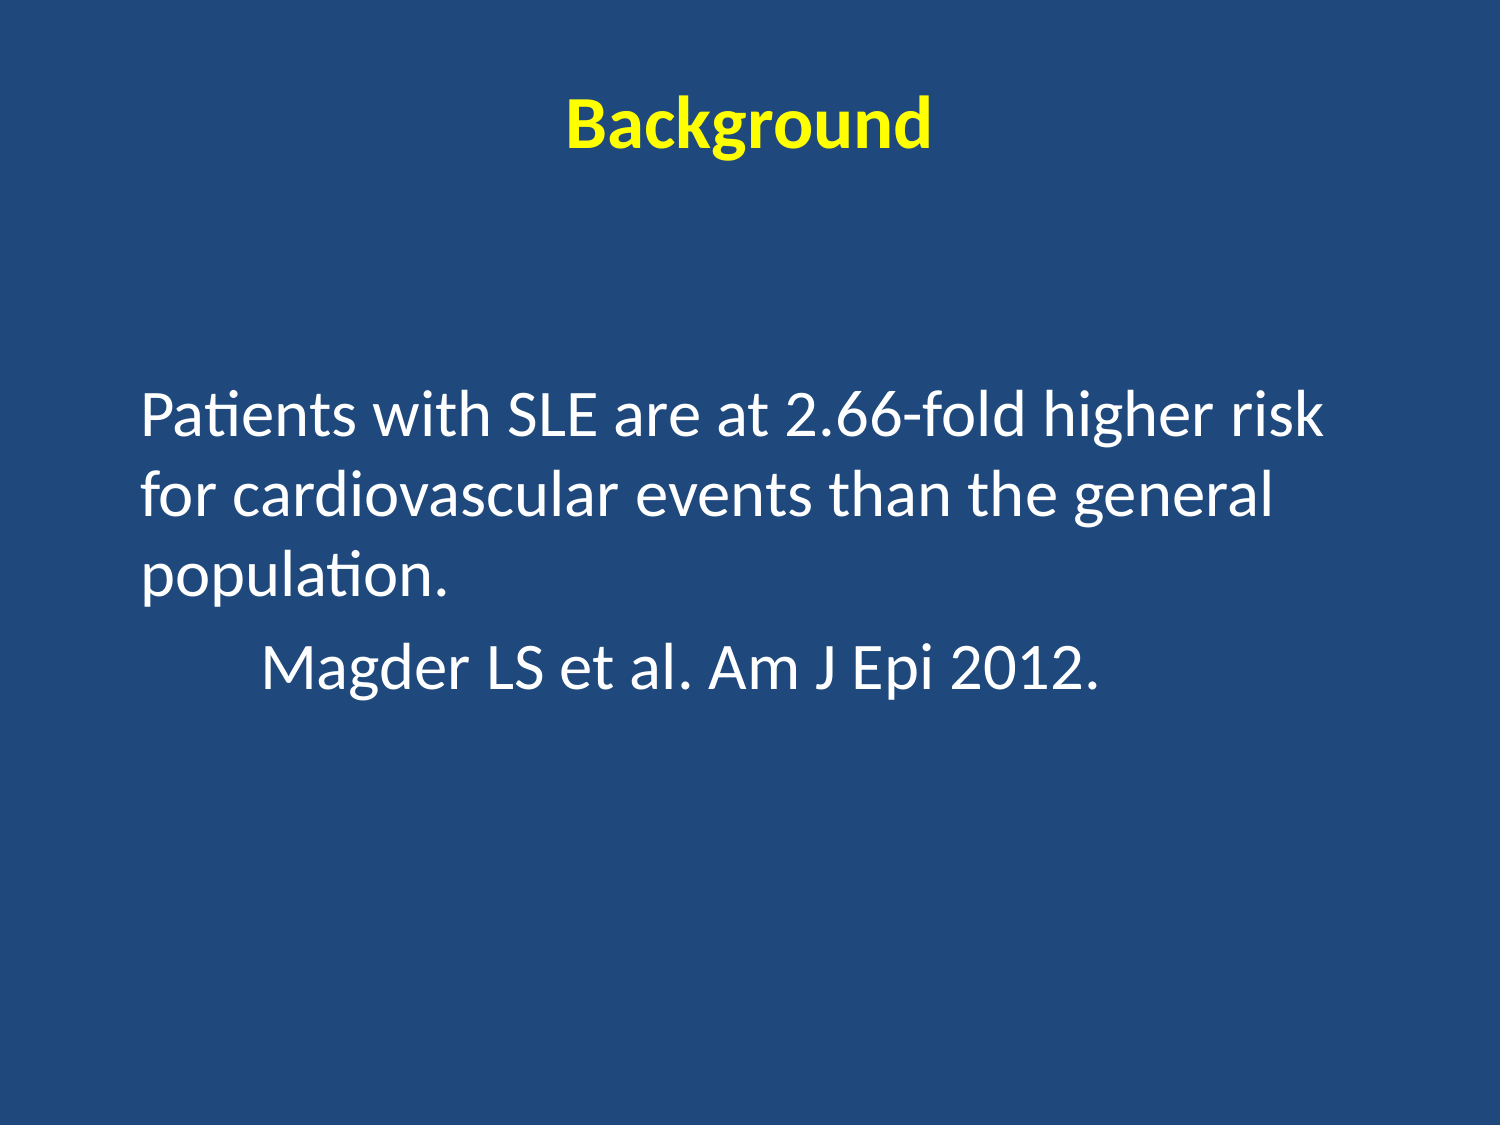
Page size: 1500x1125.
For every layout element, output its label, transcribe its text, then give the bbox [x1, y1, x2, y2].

title Background [75, 24, 1425, 213]
list Patients with SLE are at 2.66-fold higher risk for cardiovascular events than the general population. Magder LS et al. Am J Epi 2012. [125, 362, 1388, 1125]
